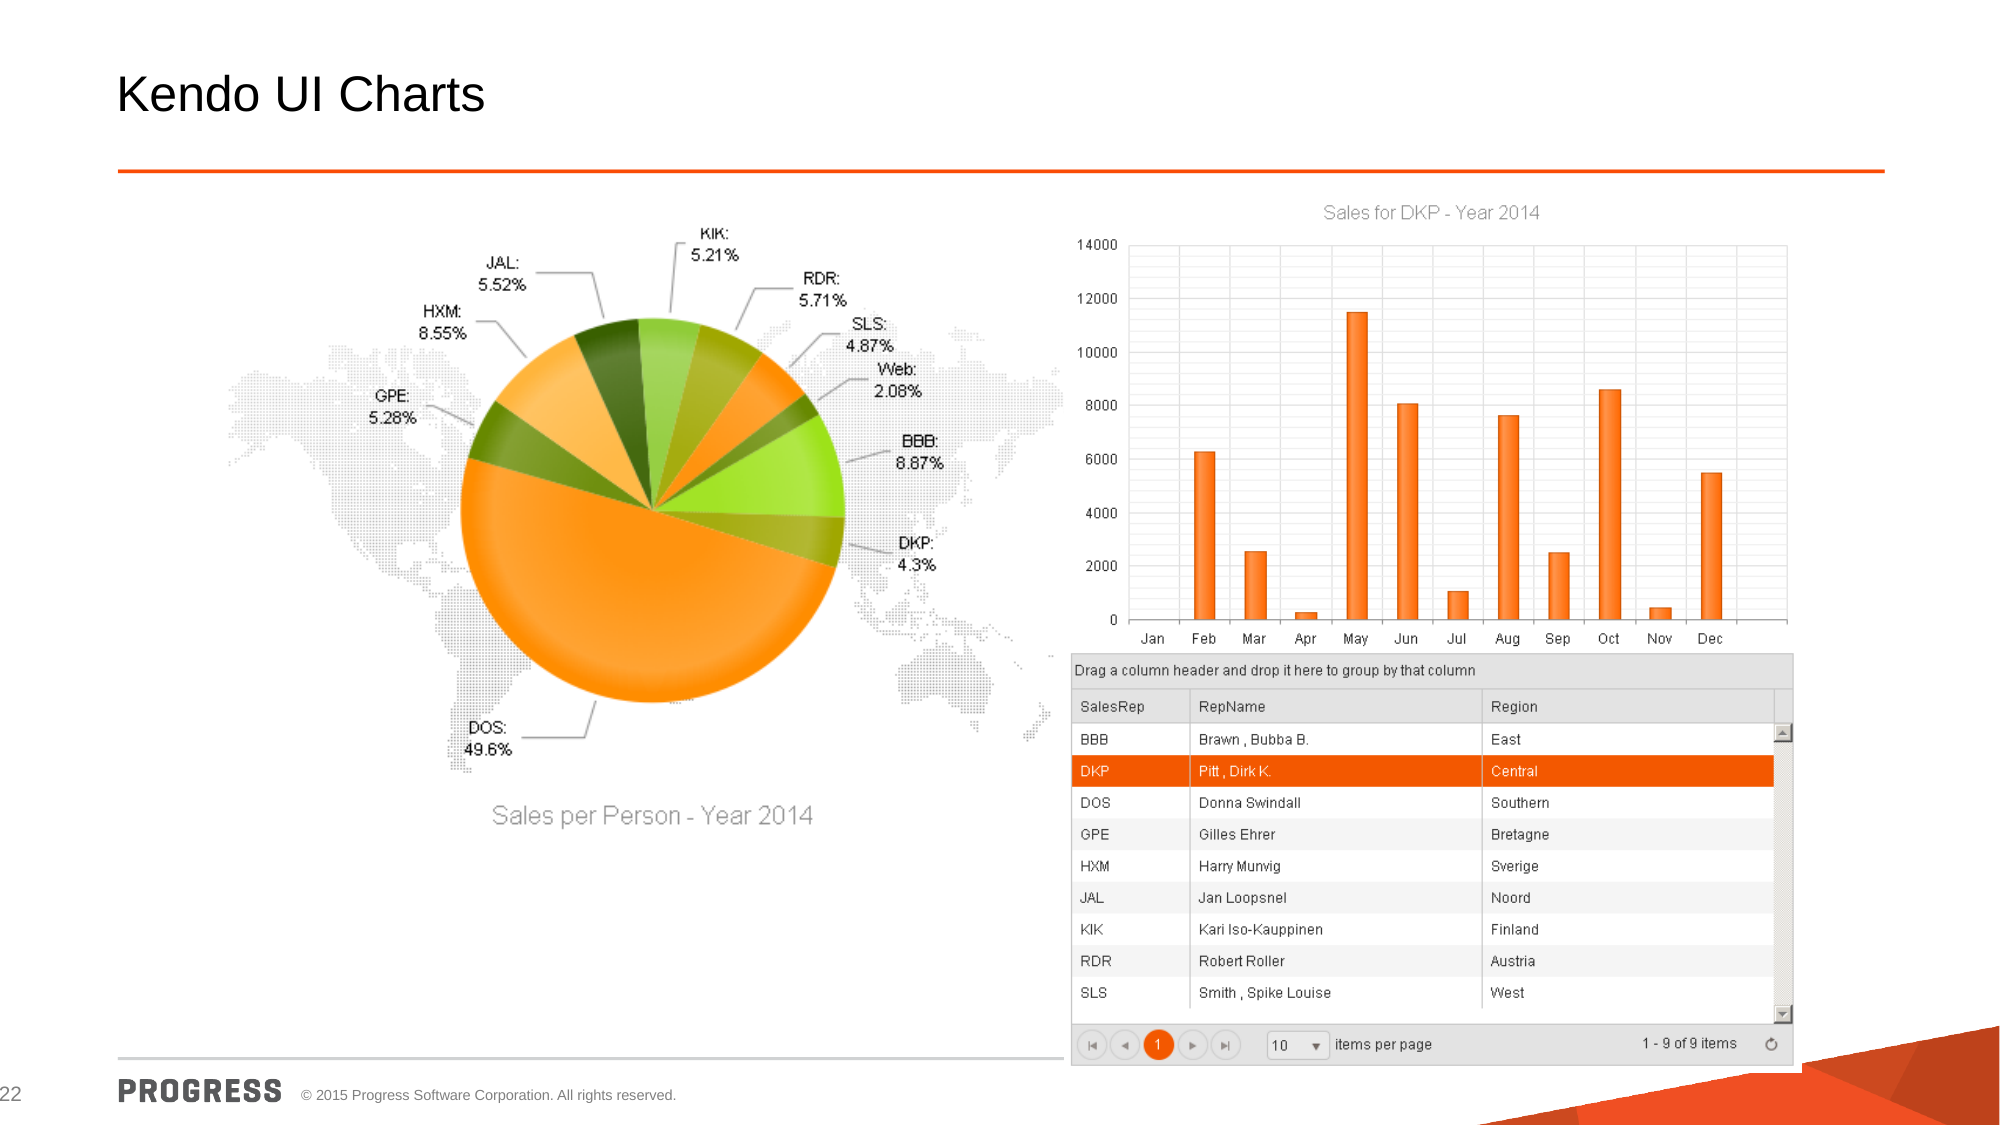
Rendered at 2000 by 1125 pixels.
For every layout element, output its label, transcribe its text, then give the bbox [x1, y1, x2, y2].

picture [0, 1088, 6, 1097]
picture [0, 0, 2000, 1125]
title Kendo UI Charts [100, 60, 1874, 132]
